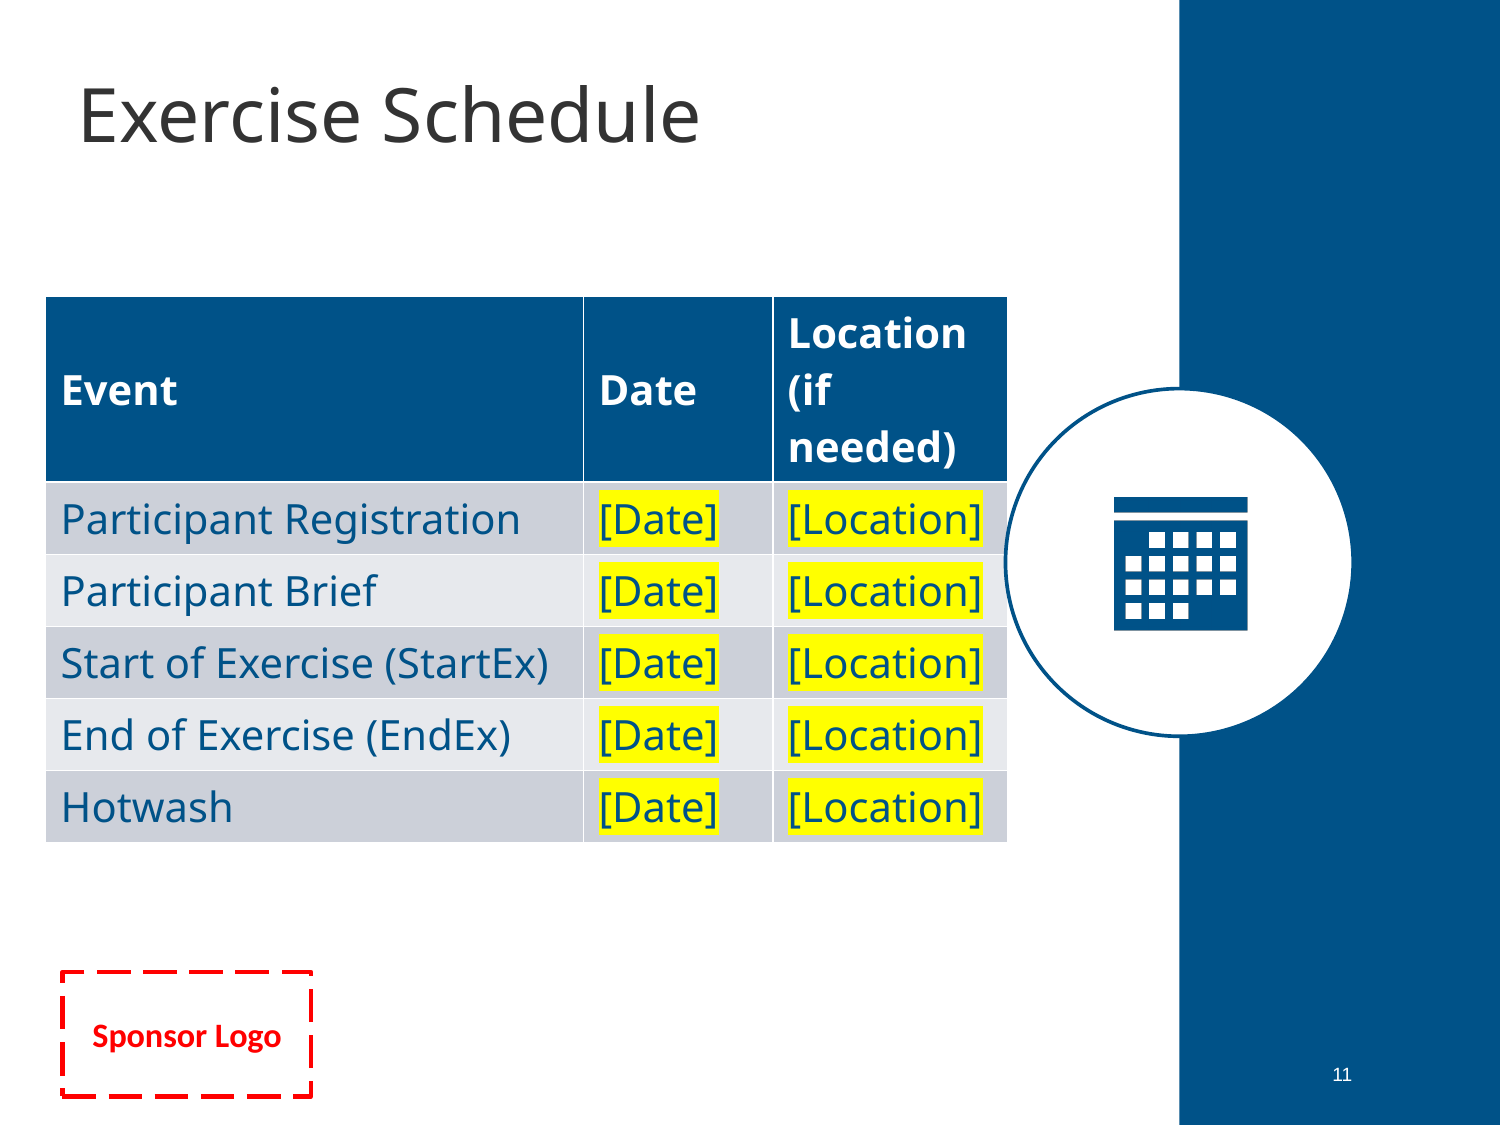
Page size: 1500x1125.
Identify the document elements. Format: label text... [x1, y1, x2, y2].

table_cell Participant Registration [46, 483, 583, 554]
table_cell [Date] [584, 699, 772, 770]
table_cell [Location] [774, 699, 1007, 770]
table_cell Start of Exercise (StartEx) [46, 627, 583, 698]
table_cell [Location] [774, 555, 1007, 626]
table_cell Hotwash [46, 771, 583, 842]
table_header Date [584, 297, 772, 481]
slide_number 11 [1242, 1052, 1368, 1098]
text_box [1177, 0, 1500, 1125]
table_cell [Location] [774, 483, 1007, 554]
table_cell [Date] [584, 771, 772, 842]
table_header Location (if needed) [774, 297, 1007, 481]
table_cell [Location] [774, 771, 1007, 842]
table_cell [Date] [584, 555, 772, 626]
table_header Event [46, 297, 583, 481]
table_cell [Location] [774, 627, 1007, 698]
picture [1086, 469, 1275, 658]
title Exercise Schedule [62, 31, 982, 195]
text_box [1003, 386, 1356, 739]
table_cell End of Exercise (EndEx) [46, 699, 583, 770]
table_cell [Date] [584, 483, 772, 554]
table_cell [Date] [584, 627, 772, 698]
table_cell Participant Brief [46, 555, 583, 626]
